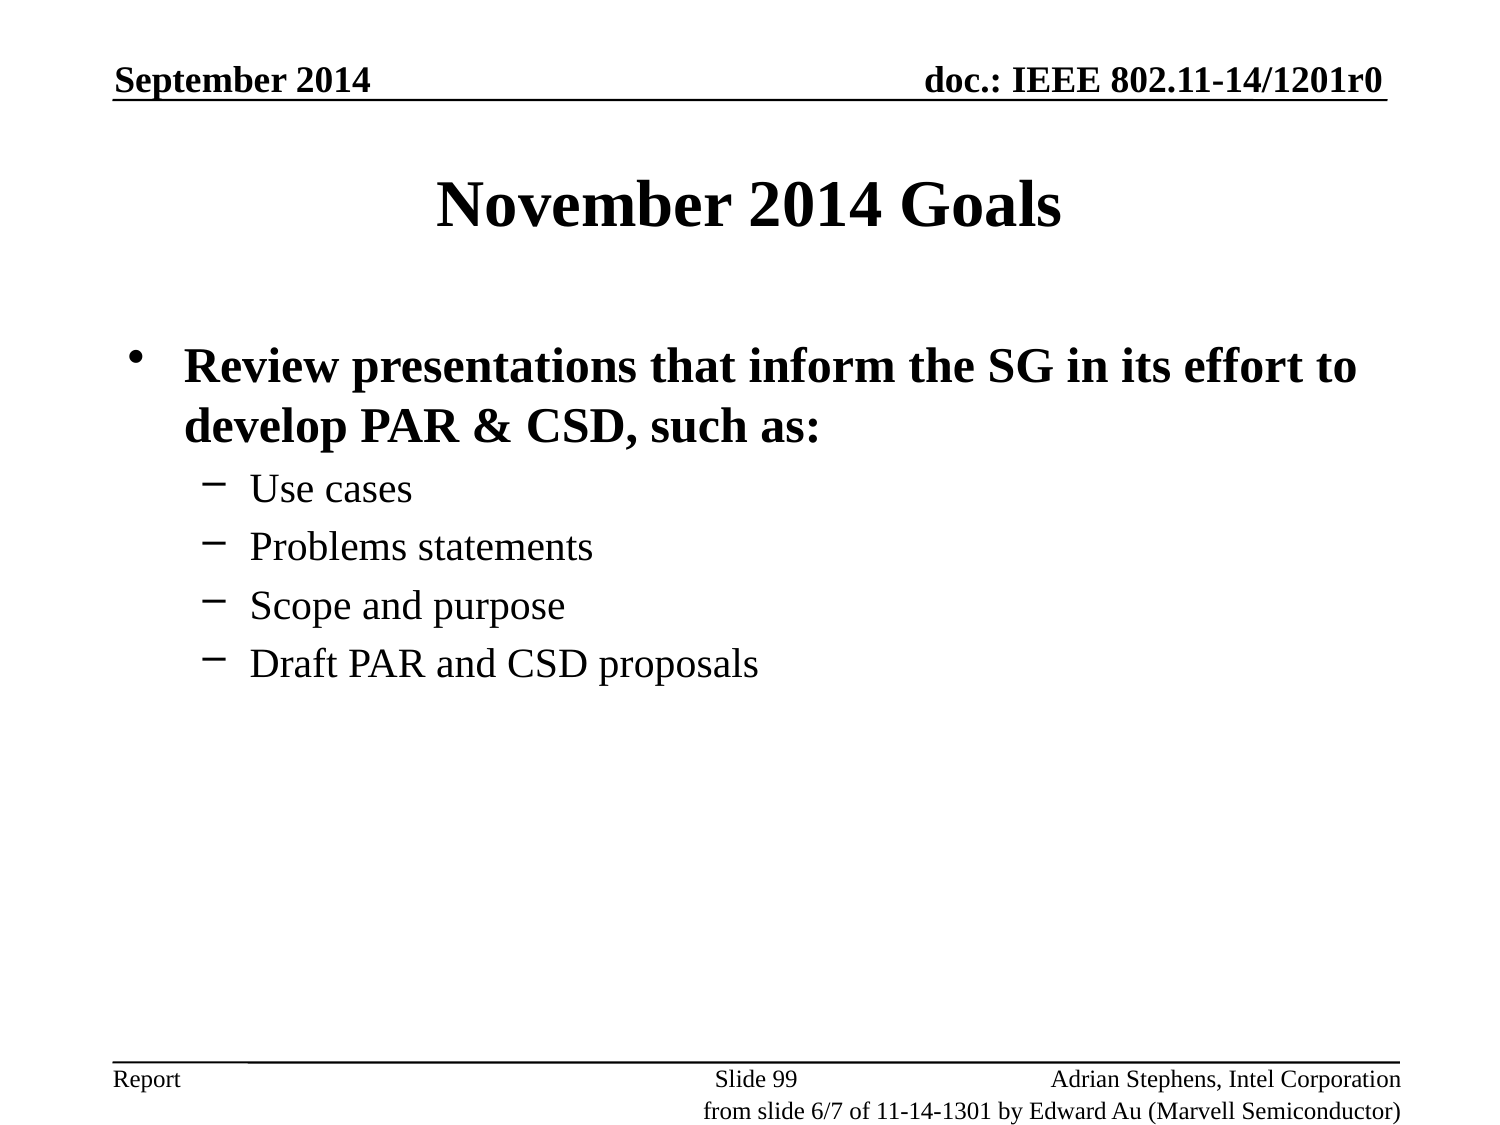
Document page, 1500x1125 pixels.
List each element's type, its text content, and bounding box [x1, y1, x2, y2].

title November 2014 Goals [112, 112, 1388, 288]
slide_number Slide 99 [712, 1061, 800, 1087]
footer Adrian Stephens, Intel Corporation [949, 1061, 1402, 1087]
list Review presentations that inform the SG in its effort to develop PAR & CSD, such as: Use cases Problems statements Scope and purpose Draft PAR and CSD proposals [112, 324, 1388, 1000]
text_box from slide 6/7 of 11-14-1301 by Edward Au (Marvell Semiconductor) [343, 1087, 1417, 1125]
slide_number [114, 54, 374, 101]
